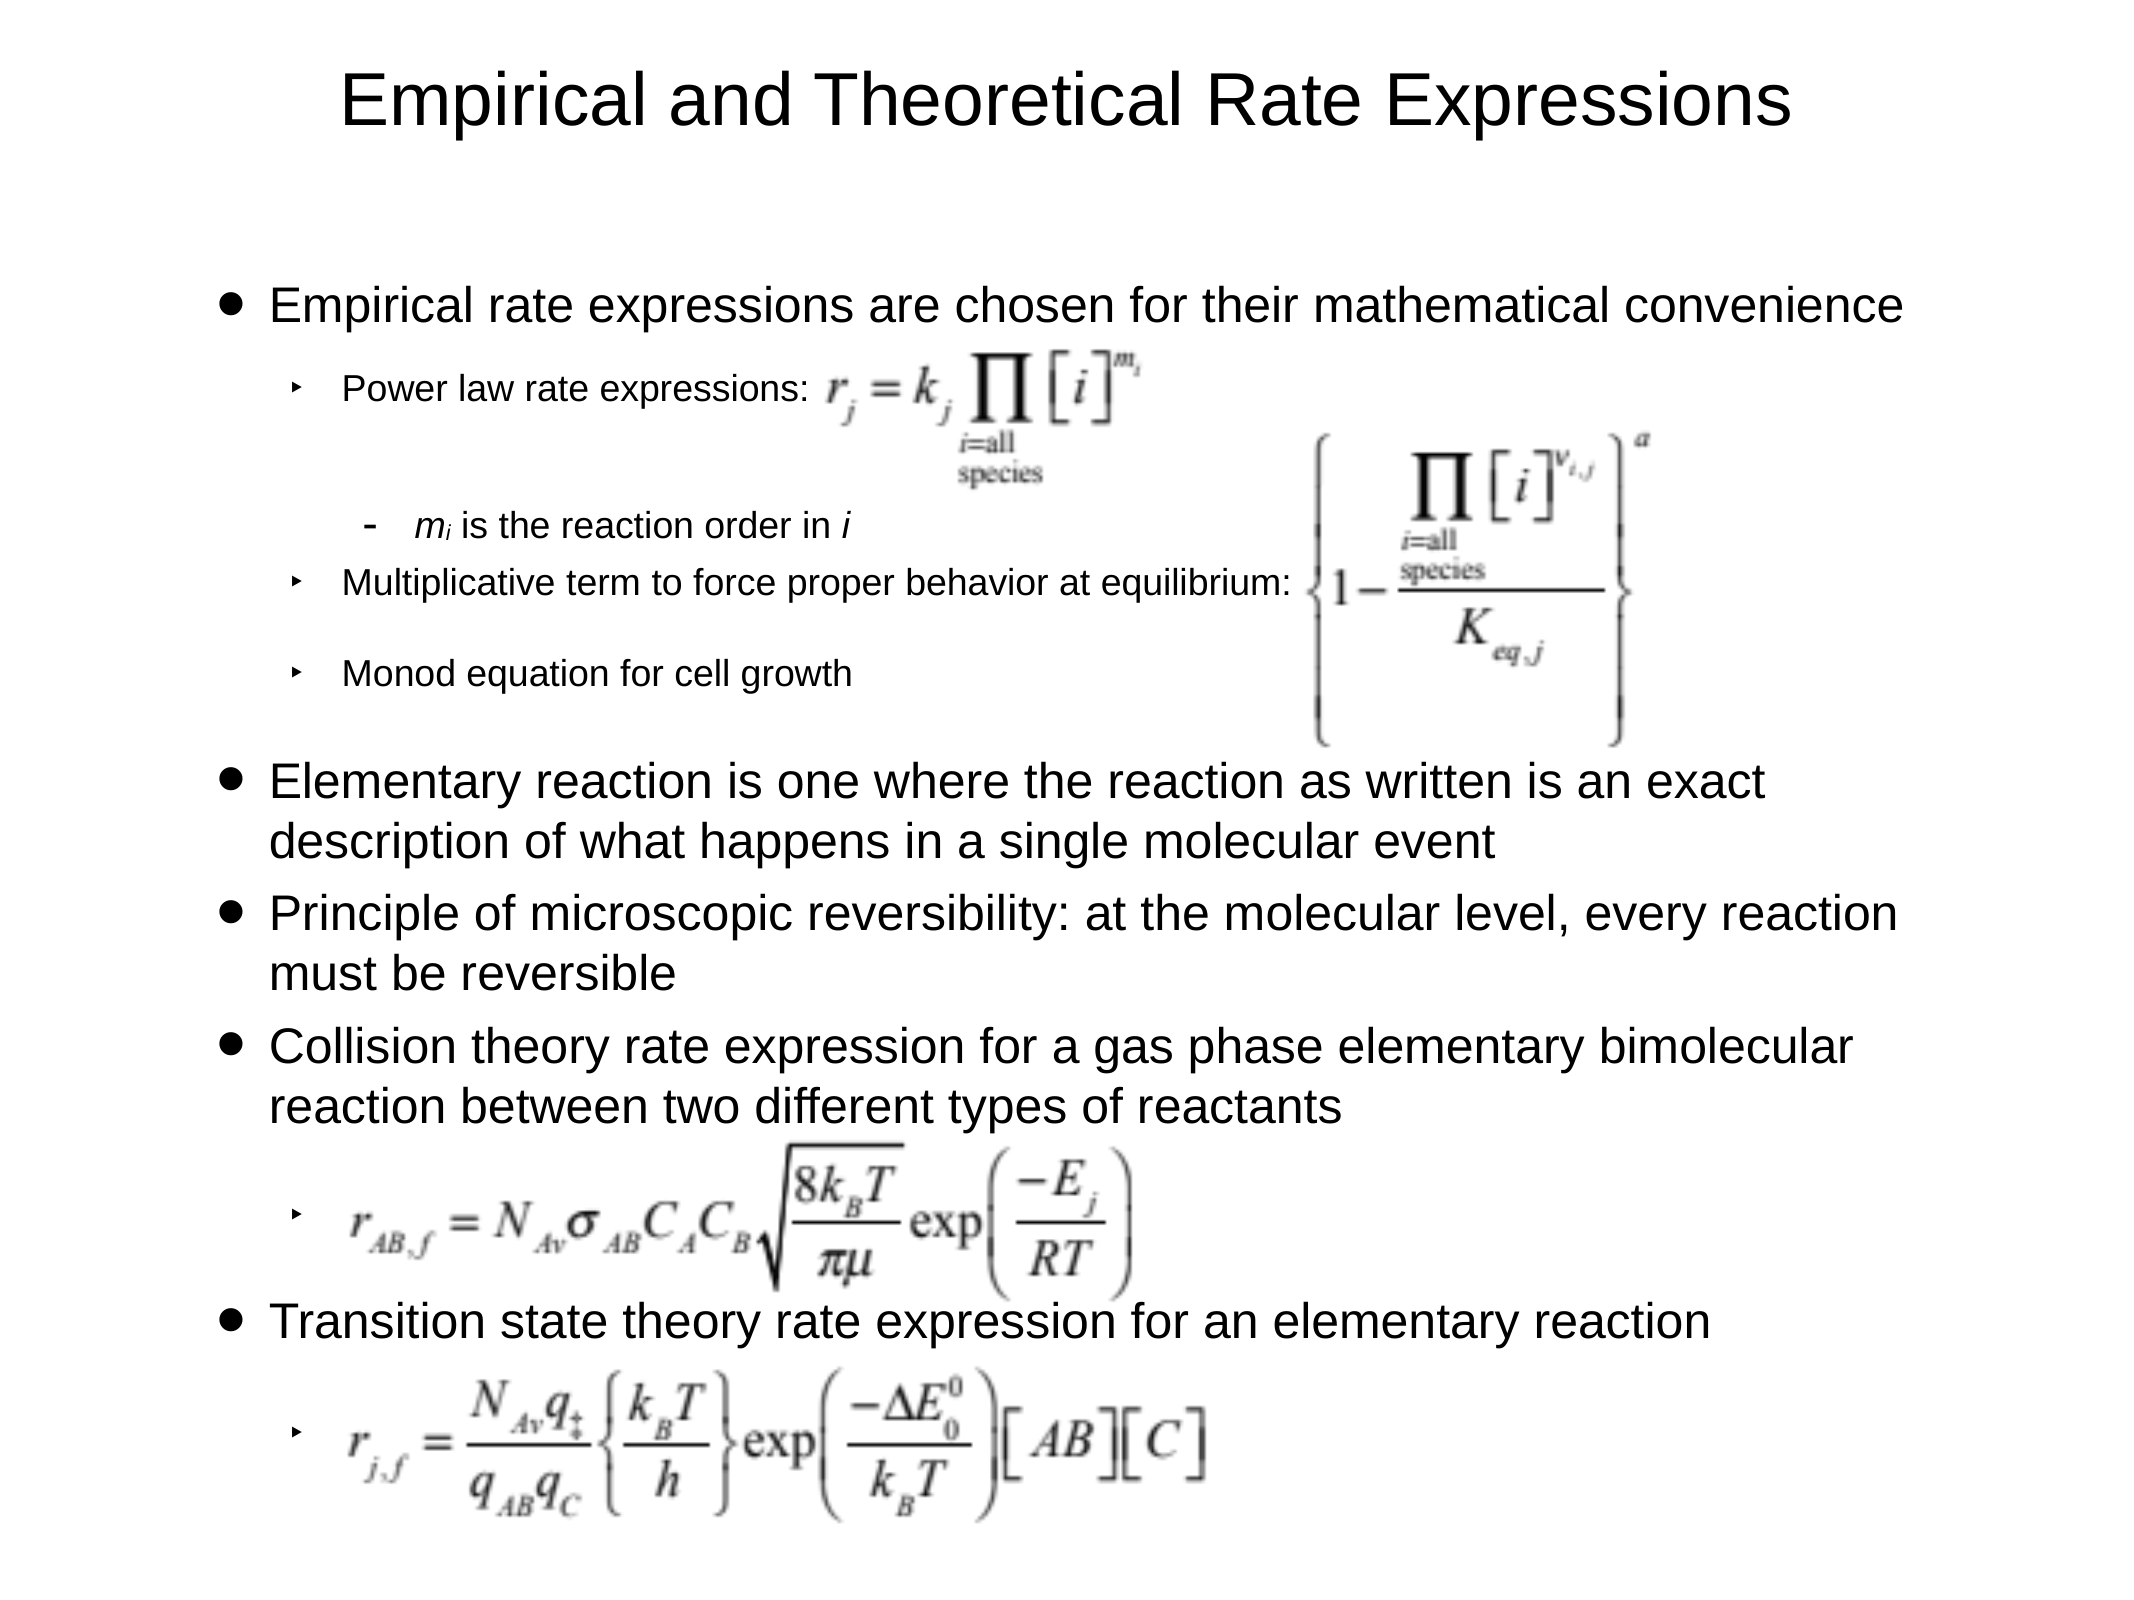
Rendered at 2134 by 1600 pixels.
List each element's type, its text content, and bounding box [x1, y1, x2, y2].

title Empirical and Theoretical Rate Expressions [208, 41, 1925, 250]
picture [345, 1134, 1136, 1309]
list Empirical rate expressions are chosen for their mathematical convenience Power law rate expressions: mi is the reaction order in i Multiplicative term to force proper behavior at equilibrium: Monod equation for cell growth Elementary reaction is one where the reaction as written is an exact description of what happens in a single molecular event Principle of microscopic reversibility: at the molecular level, every reaction must be reversible Collision theory rate expression for a gas phase elementary bimolecular reaction between two different types of reactants Transition state theory rate expression for an elementary reaction [208, 264, 1925, 1463]
picture [1299, 412, 1655, 755]
picture [343, 1358, 1210, 1528]
picture [820, 328, 1151, 494]
